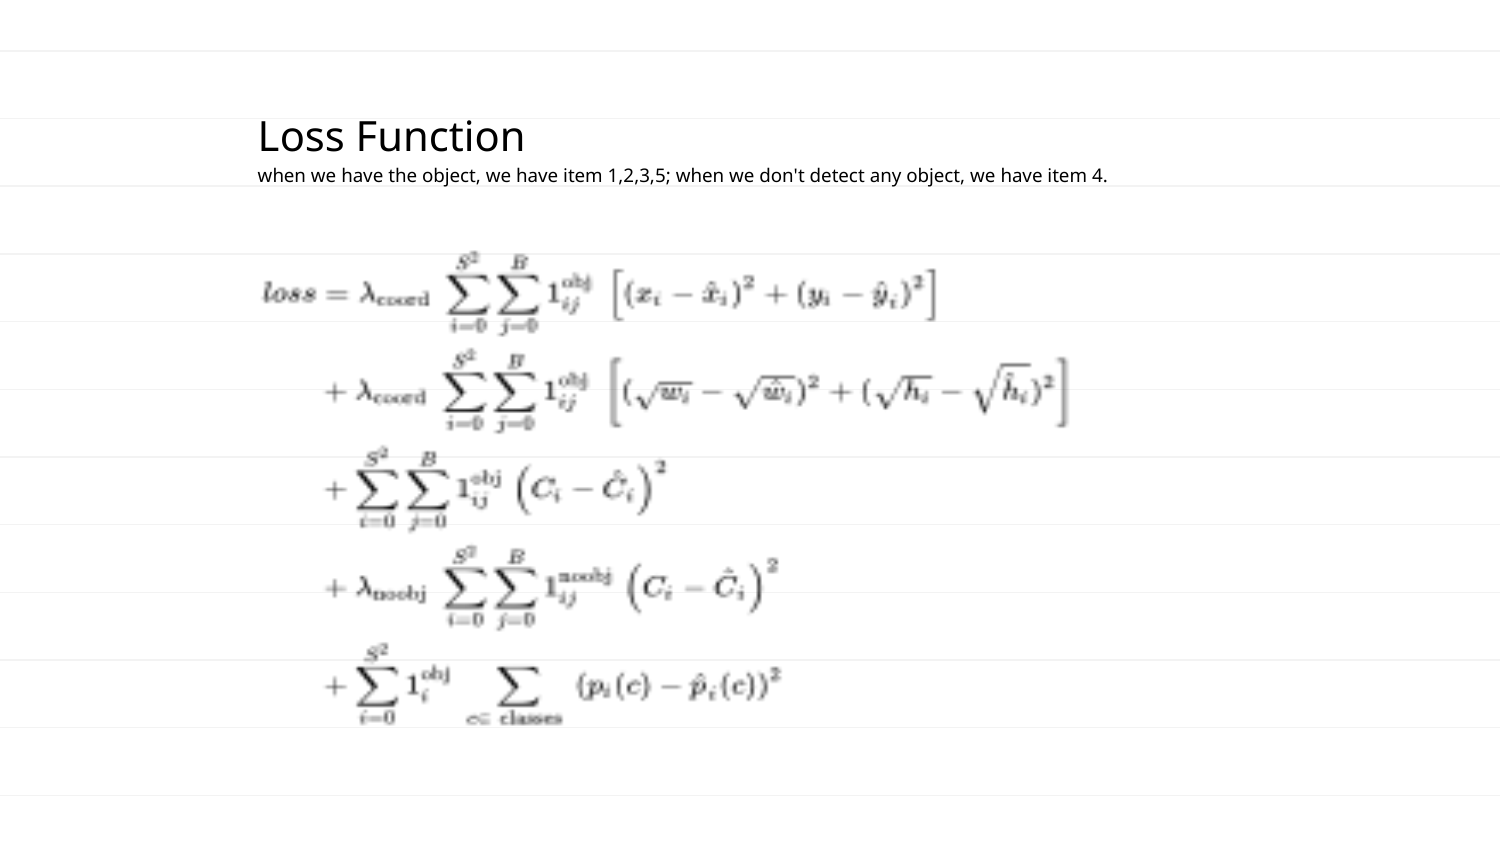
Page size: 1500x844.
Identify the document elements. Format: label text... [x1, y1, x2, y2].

list Loss Function when we have the object, we have item 1,2,3,5; when we don't detect any object, we have item 4. [215, 87, 1241, 233]
picture [259, 246, 1081, 732]
